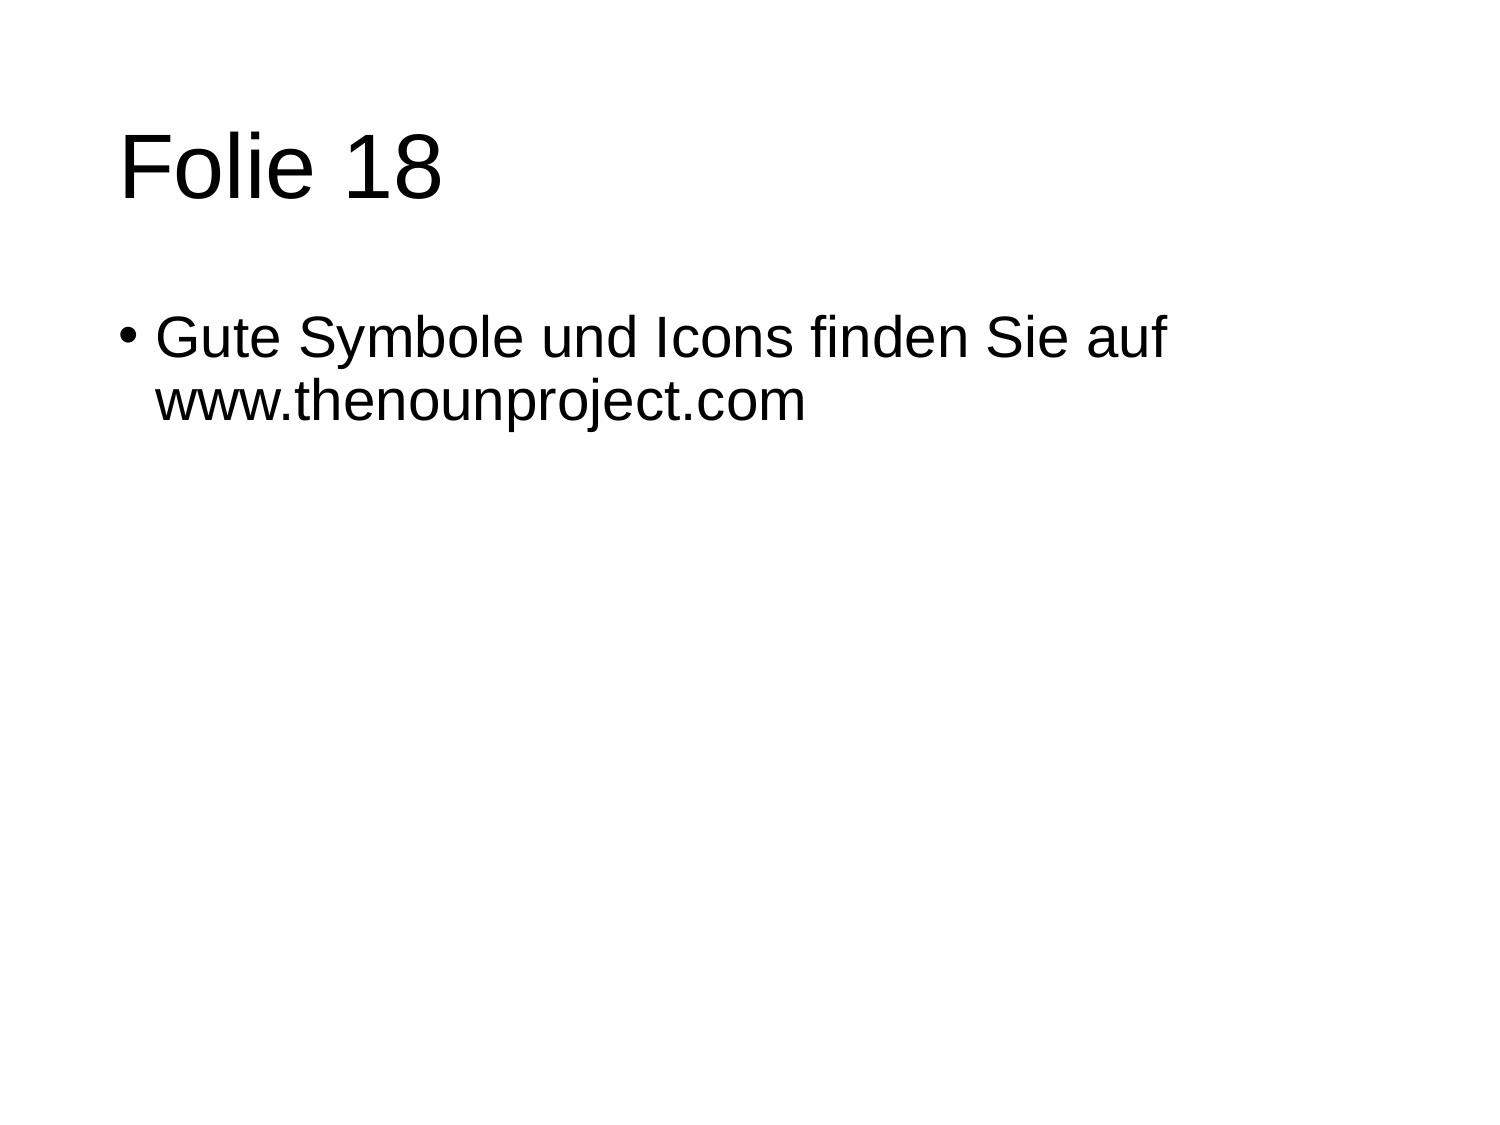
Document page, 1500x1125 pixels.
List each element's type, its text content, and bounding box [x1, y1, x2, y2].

list Gute Symbole und Icons finden Sie auf www.thenounproject.com [103, 299, 1397, 1014]
title Folie 18 [103, 59, 1397, 278]
